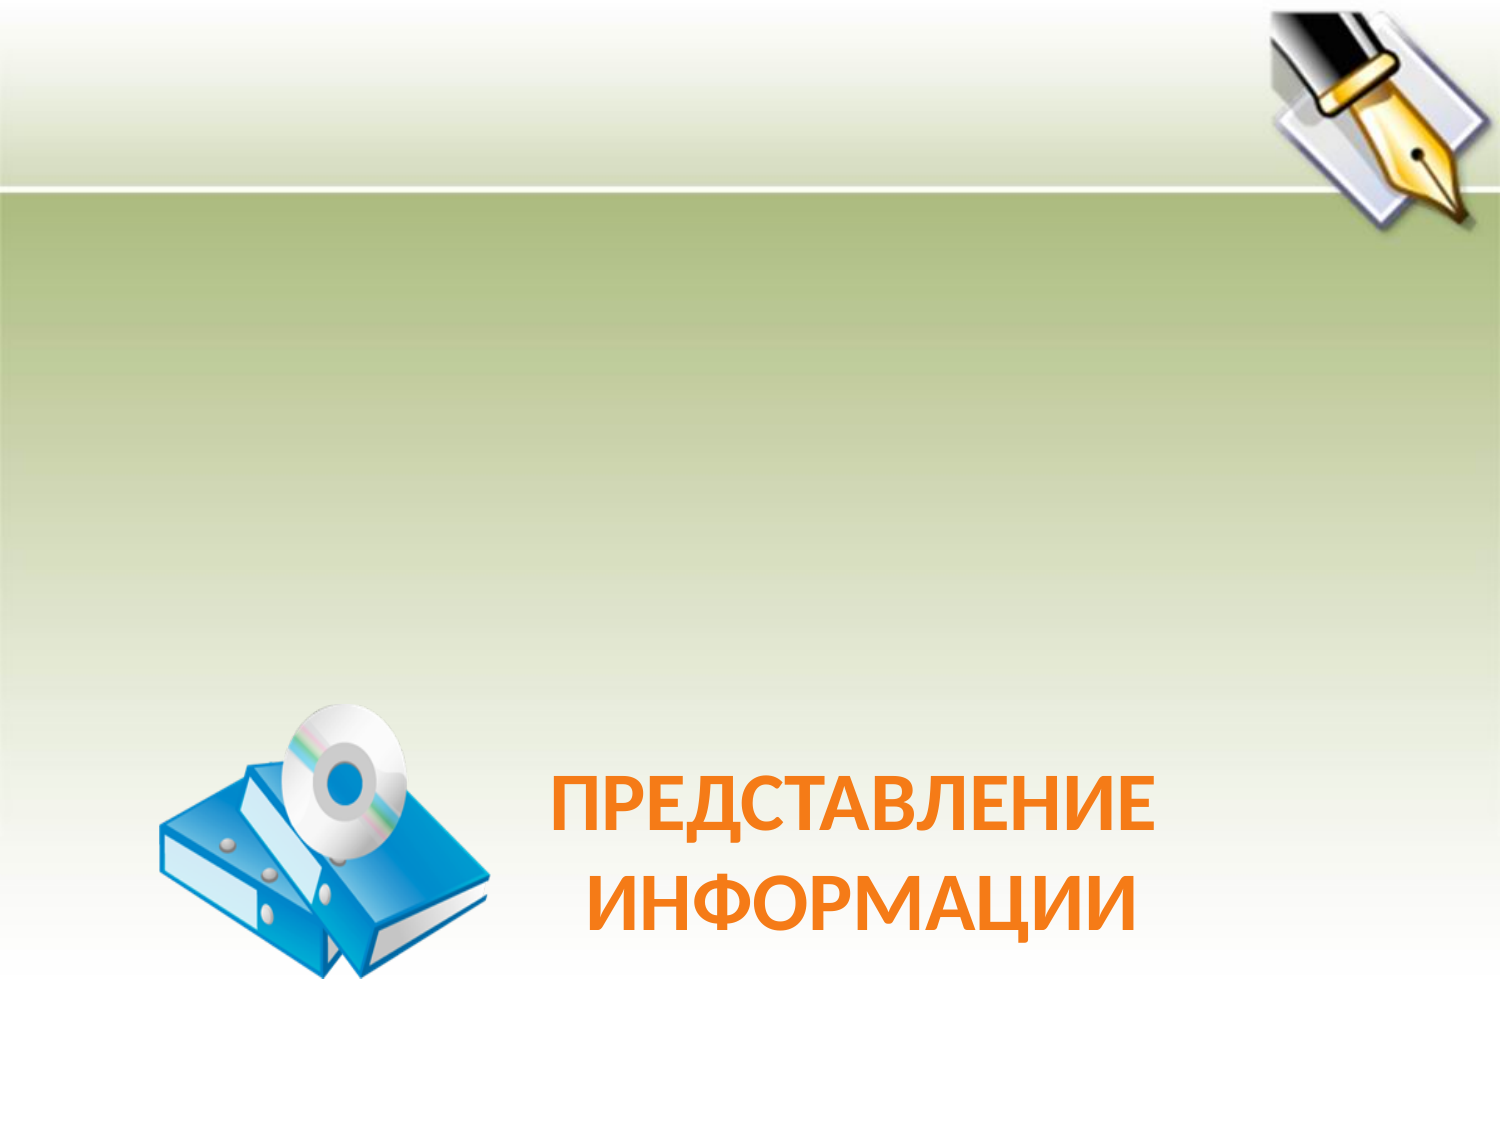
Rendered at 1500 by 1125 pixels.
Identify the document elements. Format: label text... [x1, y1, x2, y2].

title Представление информации [495, 739, 1500, 964]
picture [0, 0, 1500, 1125]
